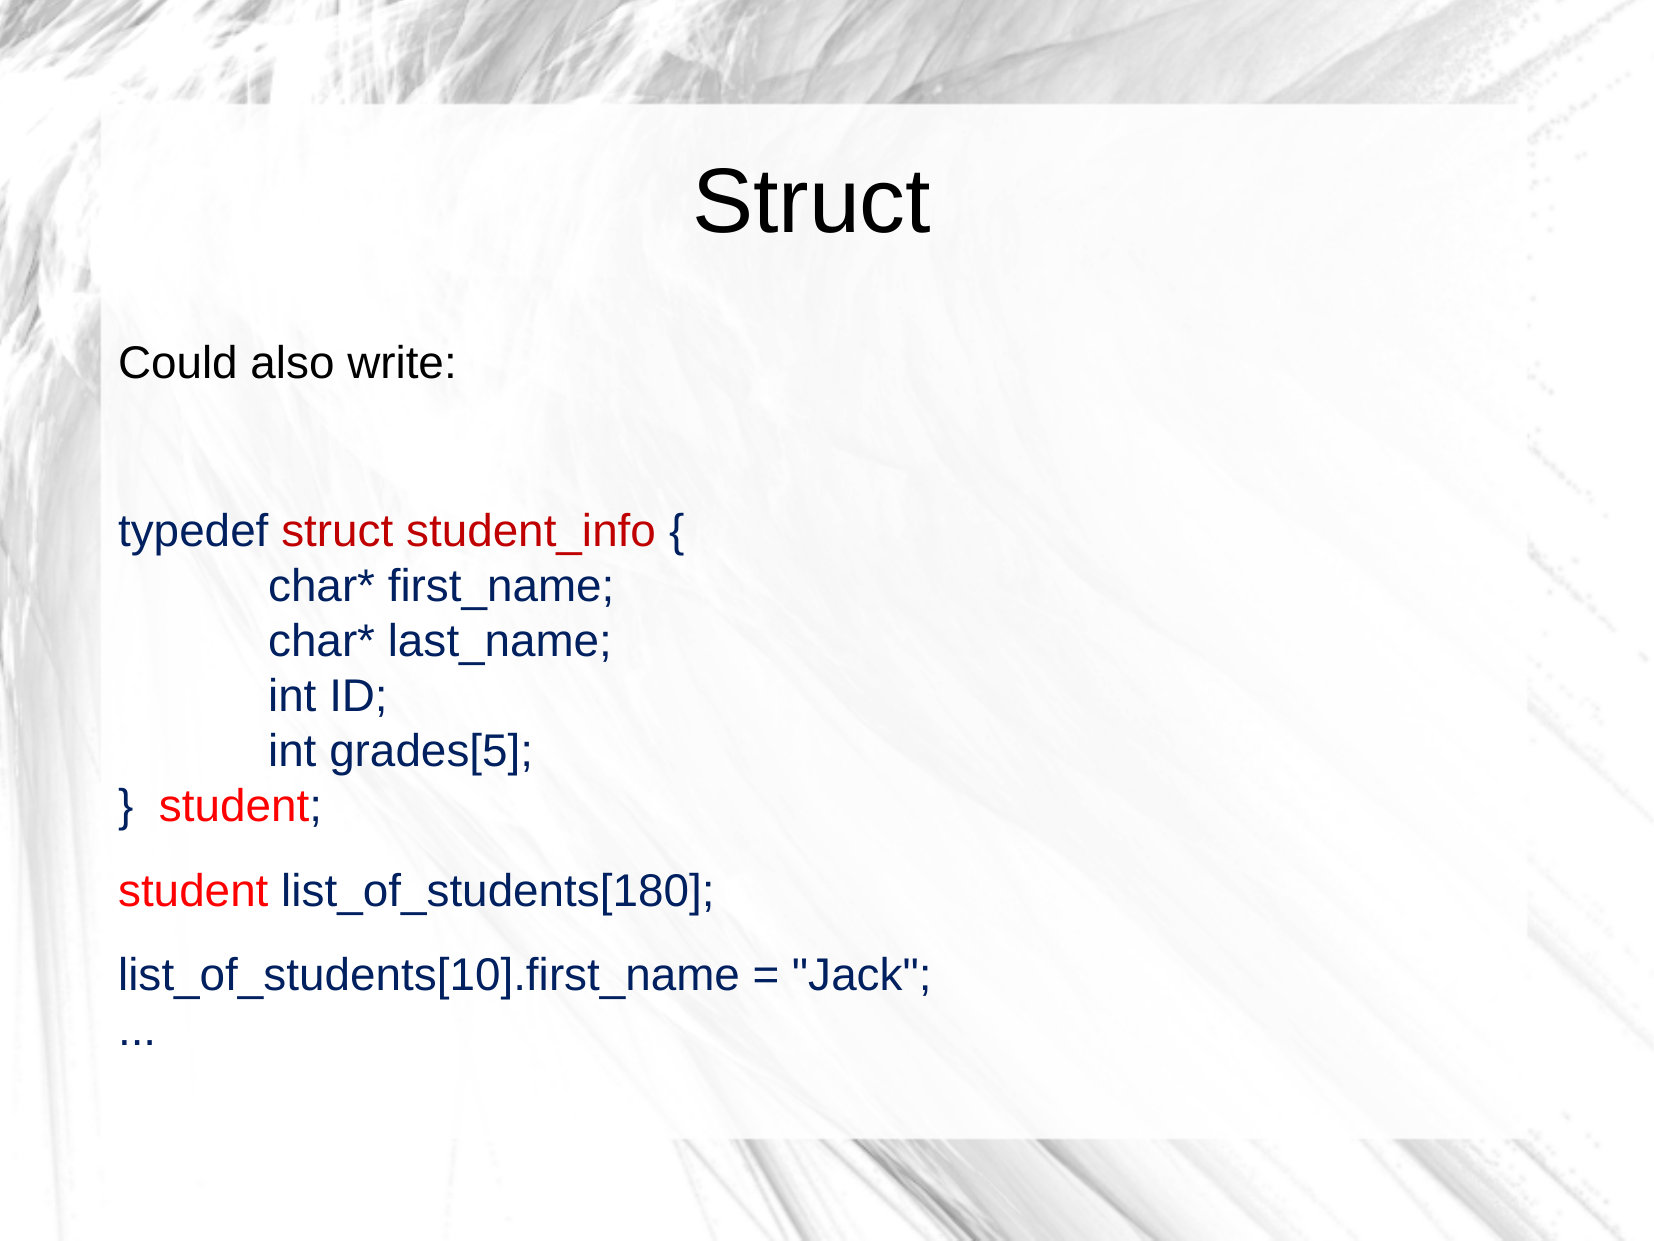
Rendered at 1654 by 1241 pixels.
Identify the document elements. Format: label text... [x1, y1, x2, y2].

picture [0, 0, 1654, 1241]
list Could also write: typedef struct student_info { char* first_name; char* last_name; int ID; int grades[5]; } student; student list_of_students[180]; list_of_students[10].first_name = "Jack"; ... [118, 332, 1571, 1121]
title Struct [118, 93, 1506, 299]
